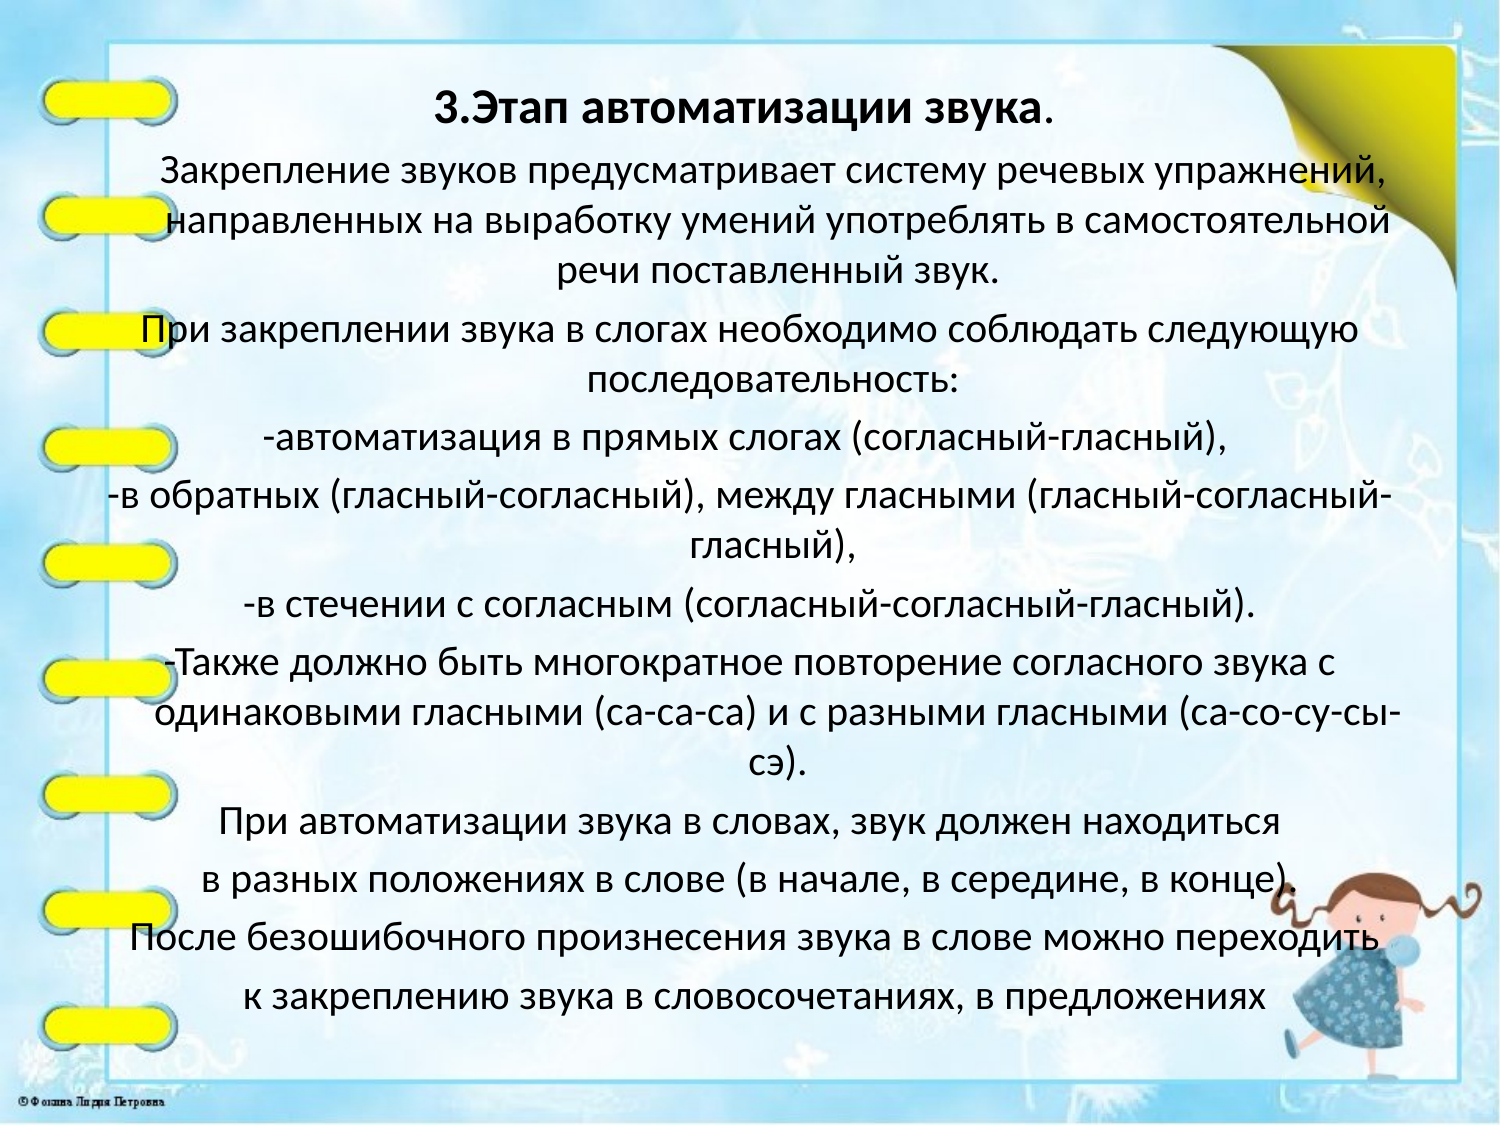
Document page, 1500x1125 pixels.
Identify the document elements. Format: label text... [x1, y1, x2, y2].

list 3.Этап автоматизации звука. Закрепление звуков предусматривает систему речевых упражнений, направленных на выработку умений употреблять в самостоятельной речи поставленный звук. При закреплении звука в слогах необходимо соблюдать следующую последовательность: -автоматизация в прямых слогах (согласный-гласный), -в обратных (гласный-согласный), между гласными (гласный-согласный-гласный), -в стечении с согласным (согласный-согласный-гласный). -Также должно быть многократное повторение согласного звука с одинаковыми гласными (са-са-са) и с разными гласными (са-со-су-сы-сэ). При автоматизации звука в словах, звук должен находиться в разных положениях в слове (в начале, в середине, в конце). После безошибочного произнесения звука в слове можно переходить к закреплению звука в словосочетаниях, в предложениях [75, 66, 1425, 1005]
picture [0, 0, 1500, 1125]
